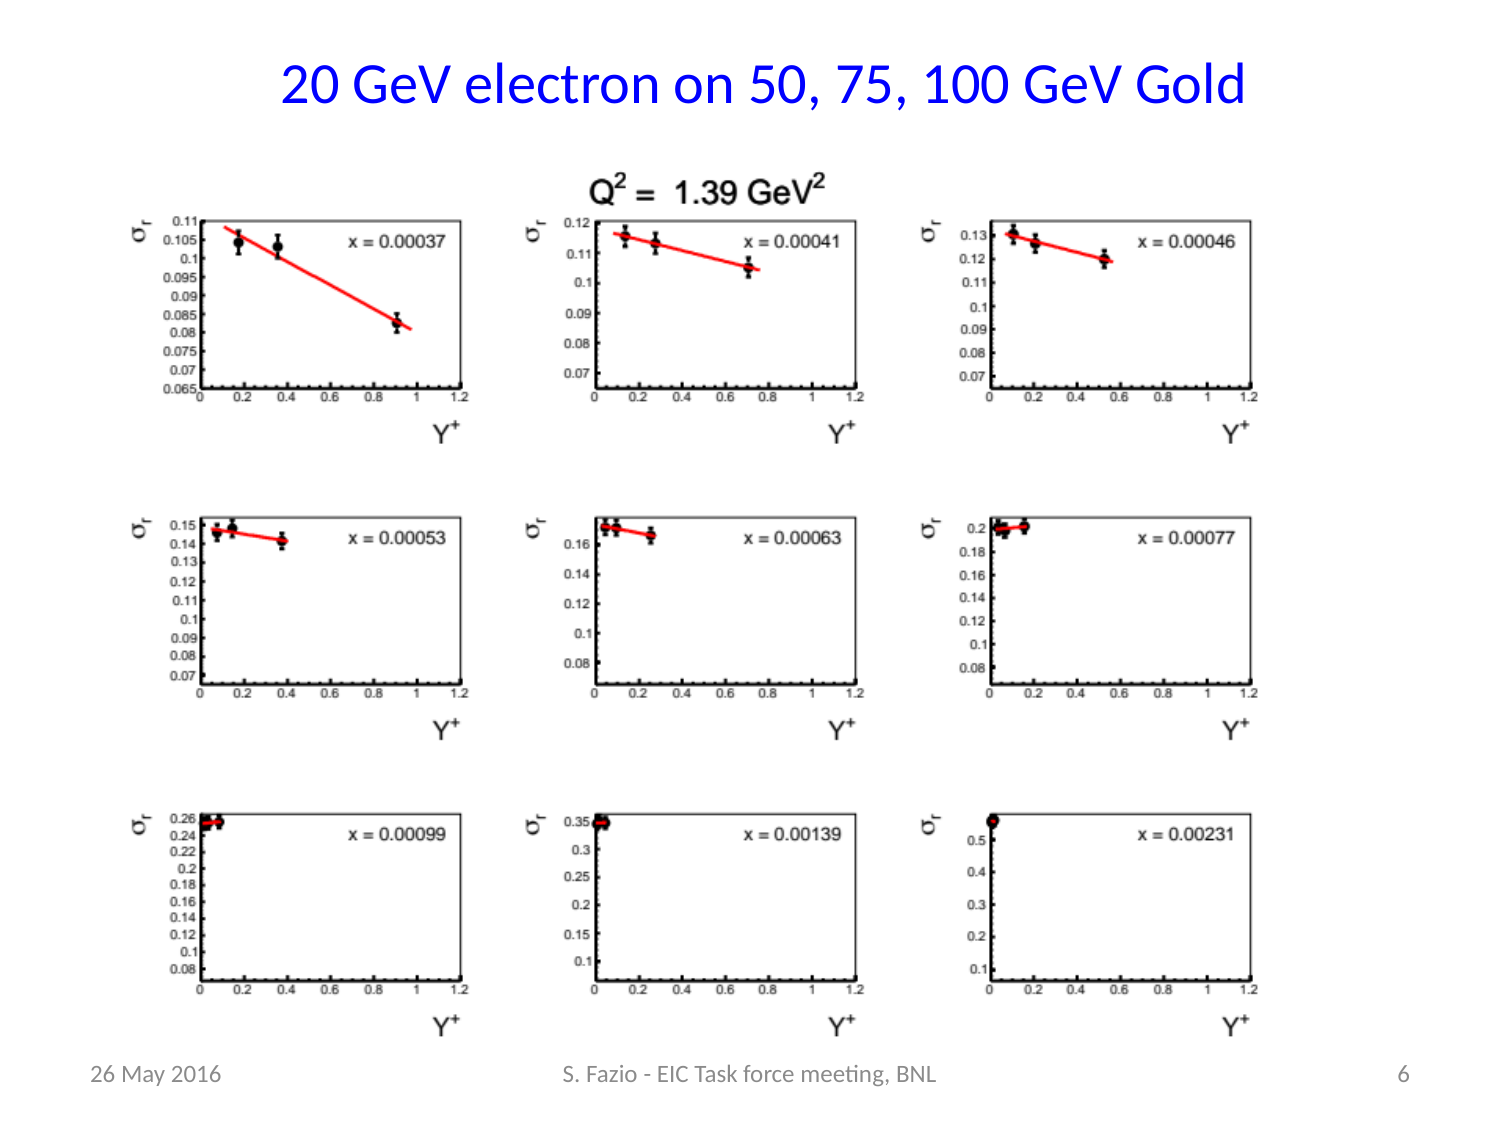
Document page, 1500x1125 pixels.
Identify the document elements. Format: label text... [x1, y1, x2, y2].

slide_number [75, 1042, 425, 1103]
picture [115, 156, 1298, 1043]
slide_number 6 [1074, 1042, 1425, 1103]
text_box 20 GeV electron on 50, 75, 100 GeV Gold [266, 37, 1263, 123]
footer S. Fazio - EIC Task force meeting, BNL [512, 1051, 988, 1103]
